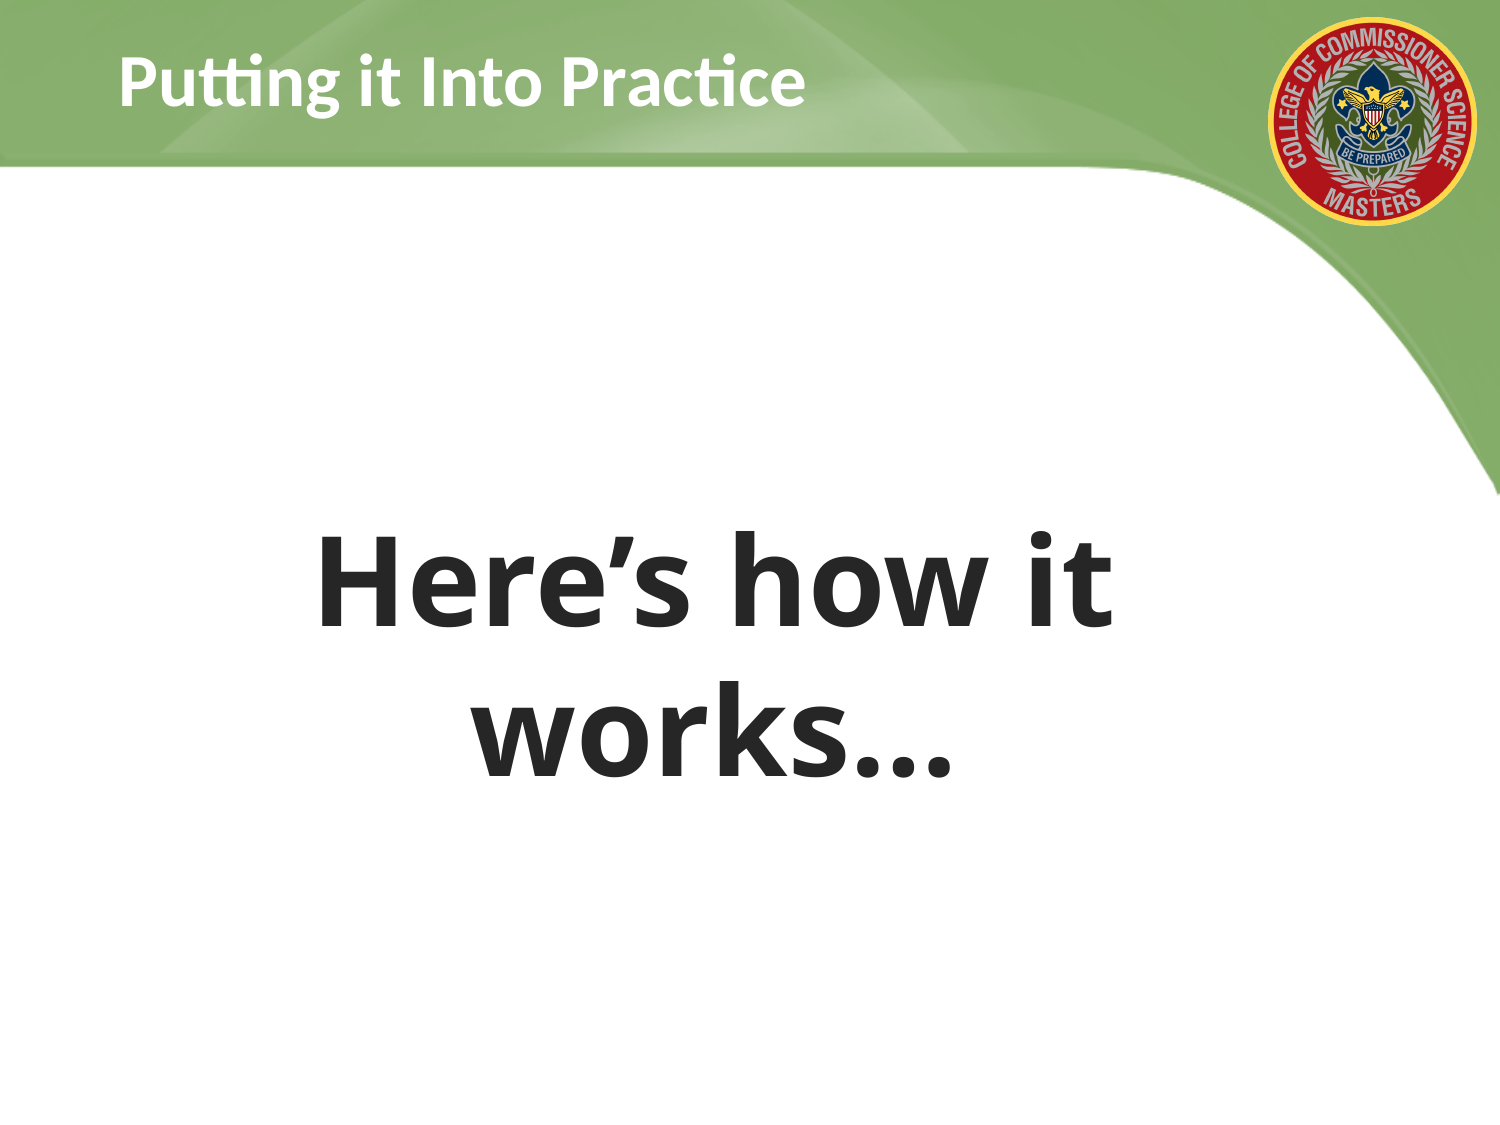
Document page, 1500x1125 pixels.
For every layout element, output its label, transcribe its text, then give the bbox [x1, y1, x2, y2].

picture [1268, 17, 1477, 226]
text_box Here’s how it works… [139, 493, 1288, 809]
title Putting it Into Practice [103, 38, 1251, 127]
